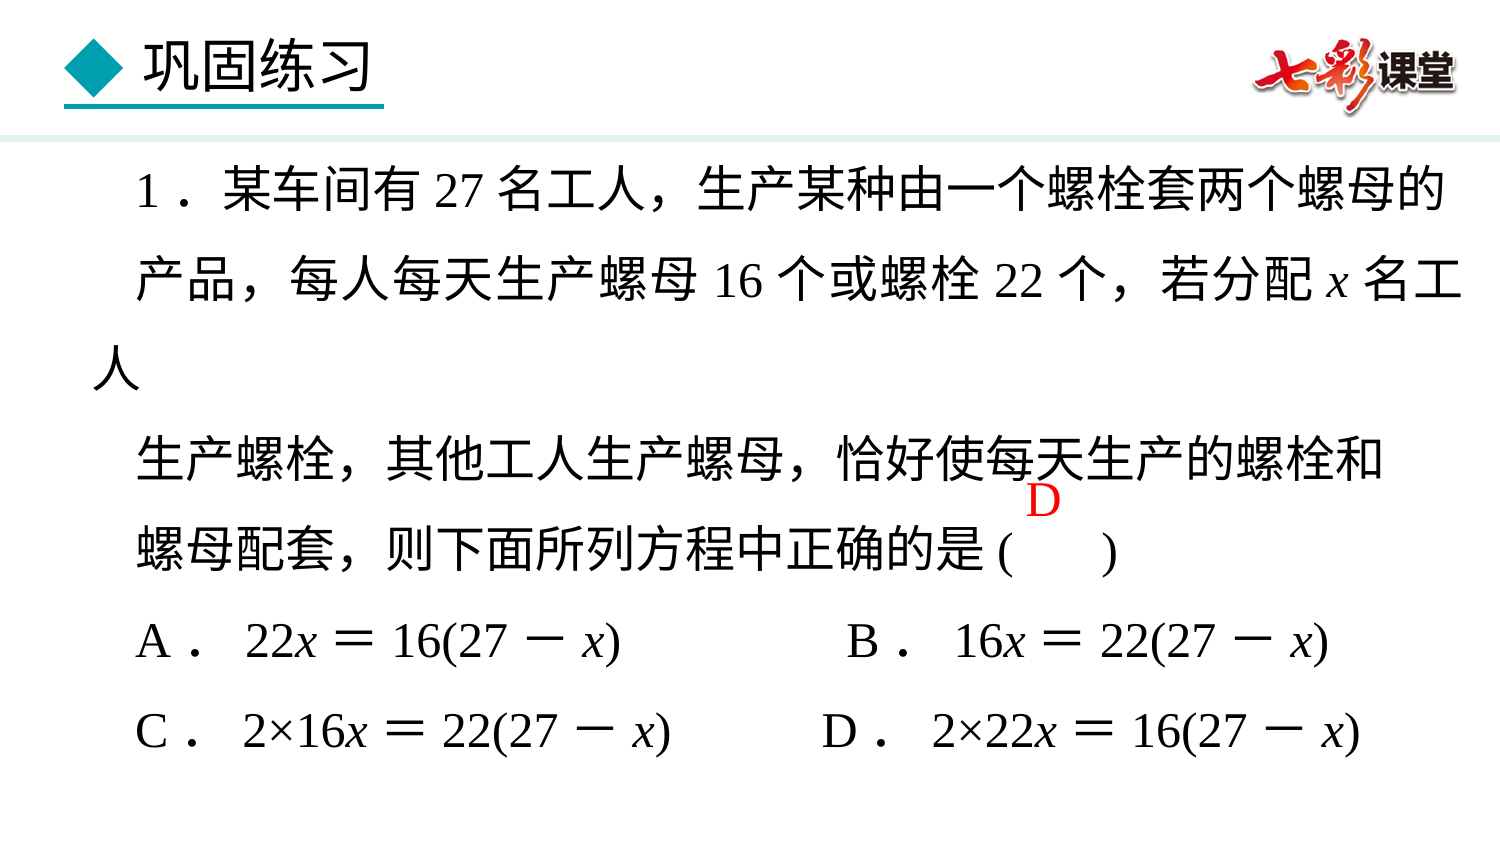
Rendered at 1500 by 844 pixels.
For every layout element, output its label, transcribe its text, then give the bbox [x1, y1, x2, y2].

picture [1249, 32, 1461, 118]
text_box 1．某车间有27名工人，生产某种由一个螺栓套两个螺母的 产品，每人每天生产螺母16个或螺栓22个，若分配x名工人 生产螺栓，其他工人生产螺母，恰好使每天生产的螺栓和 螺母配套，则下面所列方程中正确的是( ) A．22x＝16(27－x) B．16x＝22(27－x) C．2×16x＝22(27－x) D．2×22x＝16(27－x) [76, 119, 1479, 765]
text_box D [1010, 458, 1077, 534]
